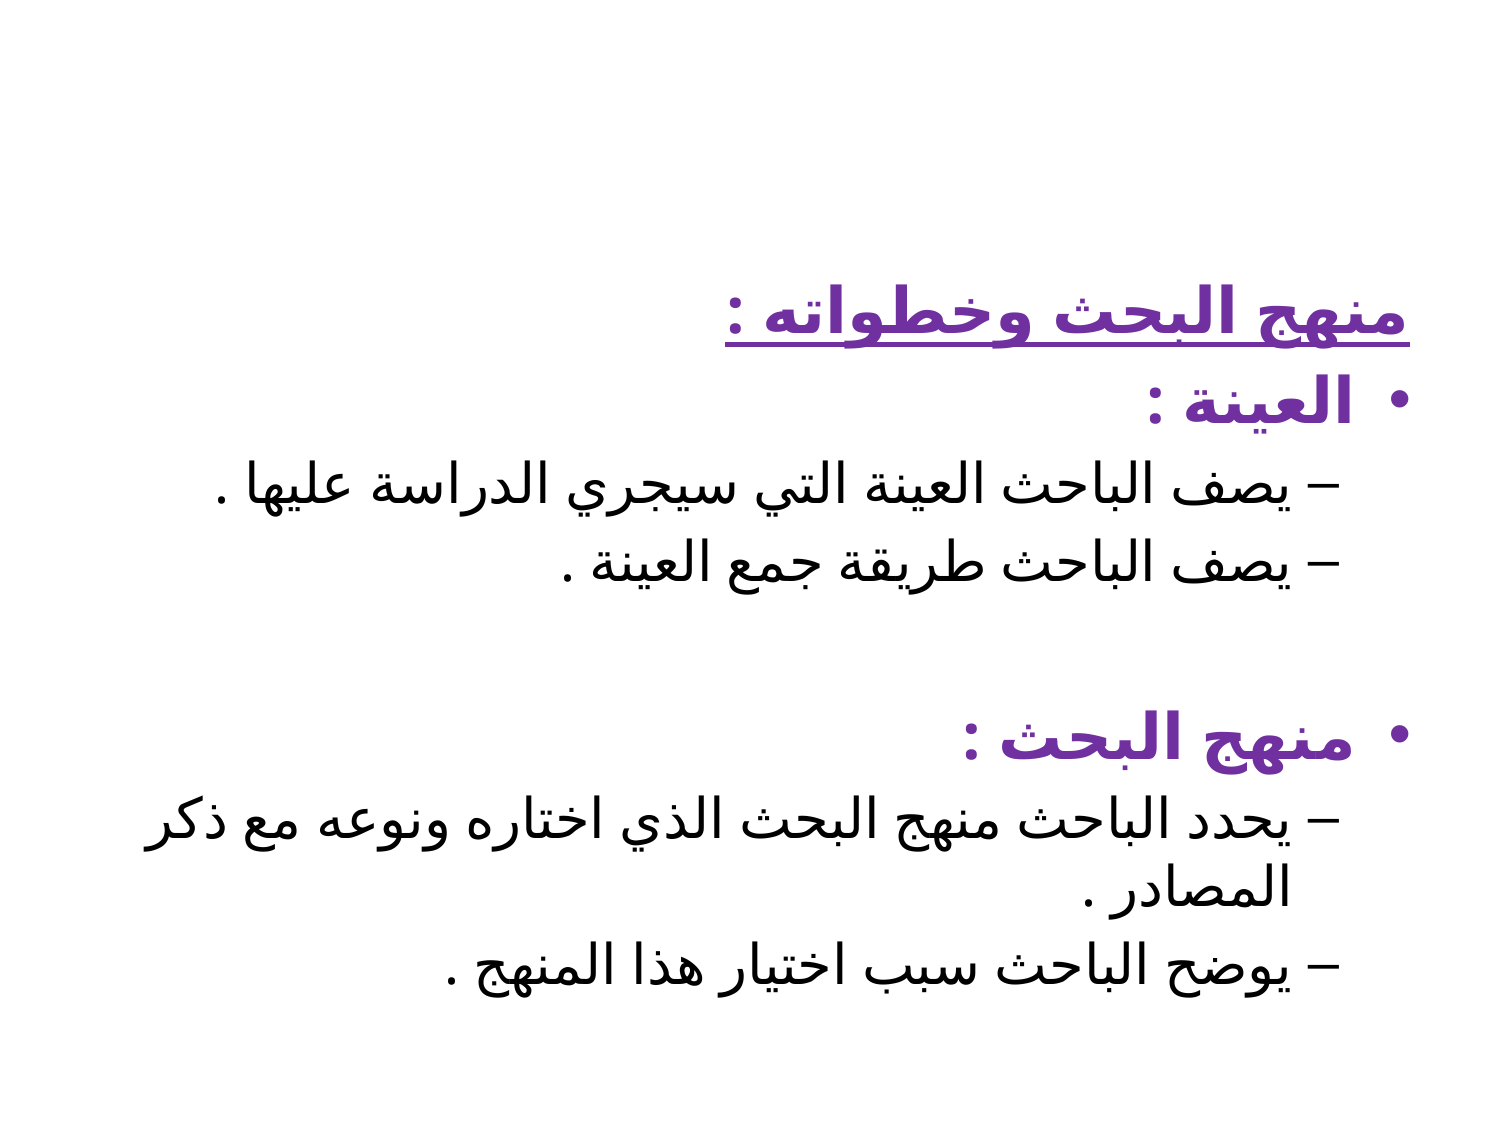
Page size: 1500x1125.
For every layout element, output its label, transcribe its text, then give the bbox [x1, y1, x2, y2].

list منهج البحث وخطواته : العينة : يصف الباحث العينة التي سيجري الدراسة عليها . يصف الباحث طريقة جمع العينة . منهج البحث : يحدد الباحث منهج البحث الذي اختاره ونوعه مع ذكر المصادر . يوضح الباحث سبب اختيار هذا المنهج . [75, 262, 1425, 1005]
